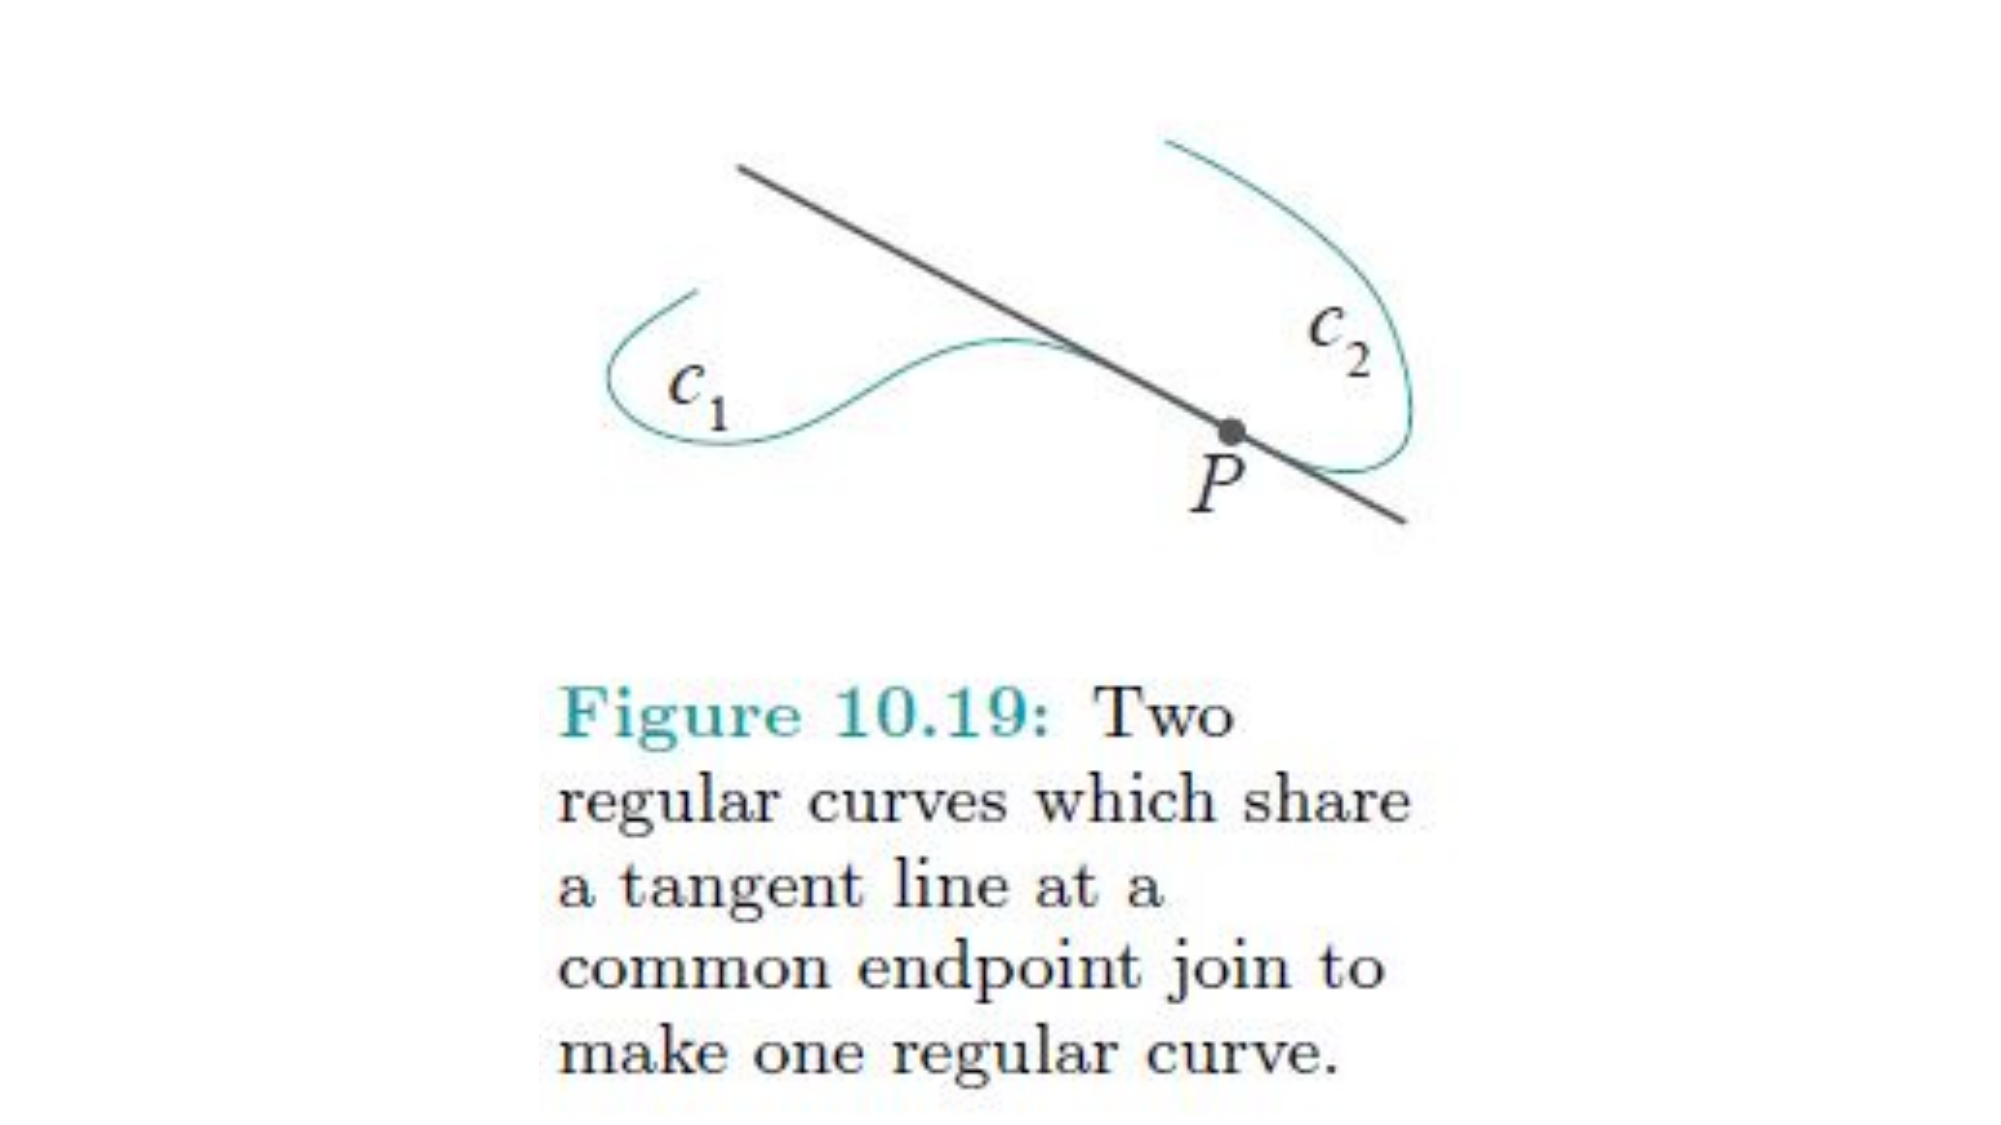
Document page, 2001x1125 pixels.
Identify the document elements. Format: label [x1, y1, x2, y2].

picture [539, 0, 1460, 1125]
